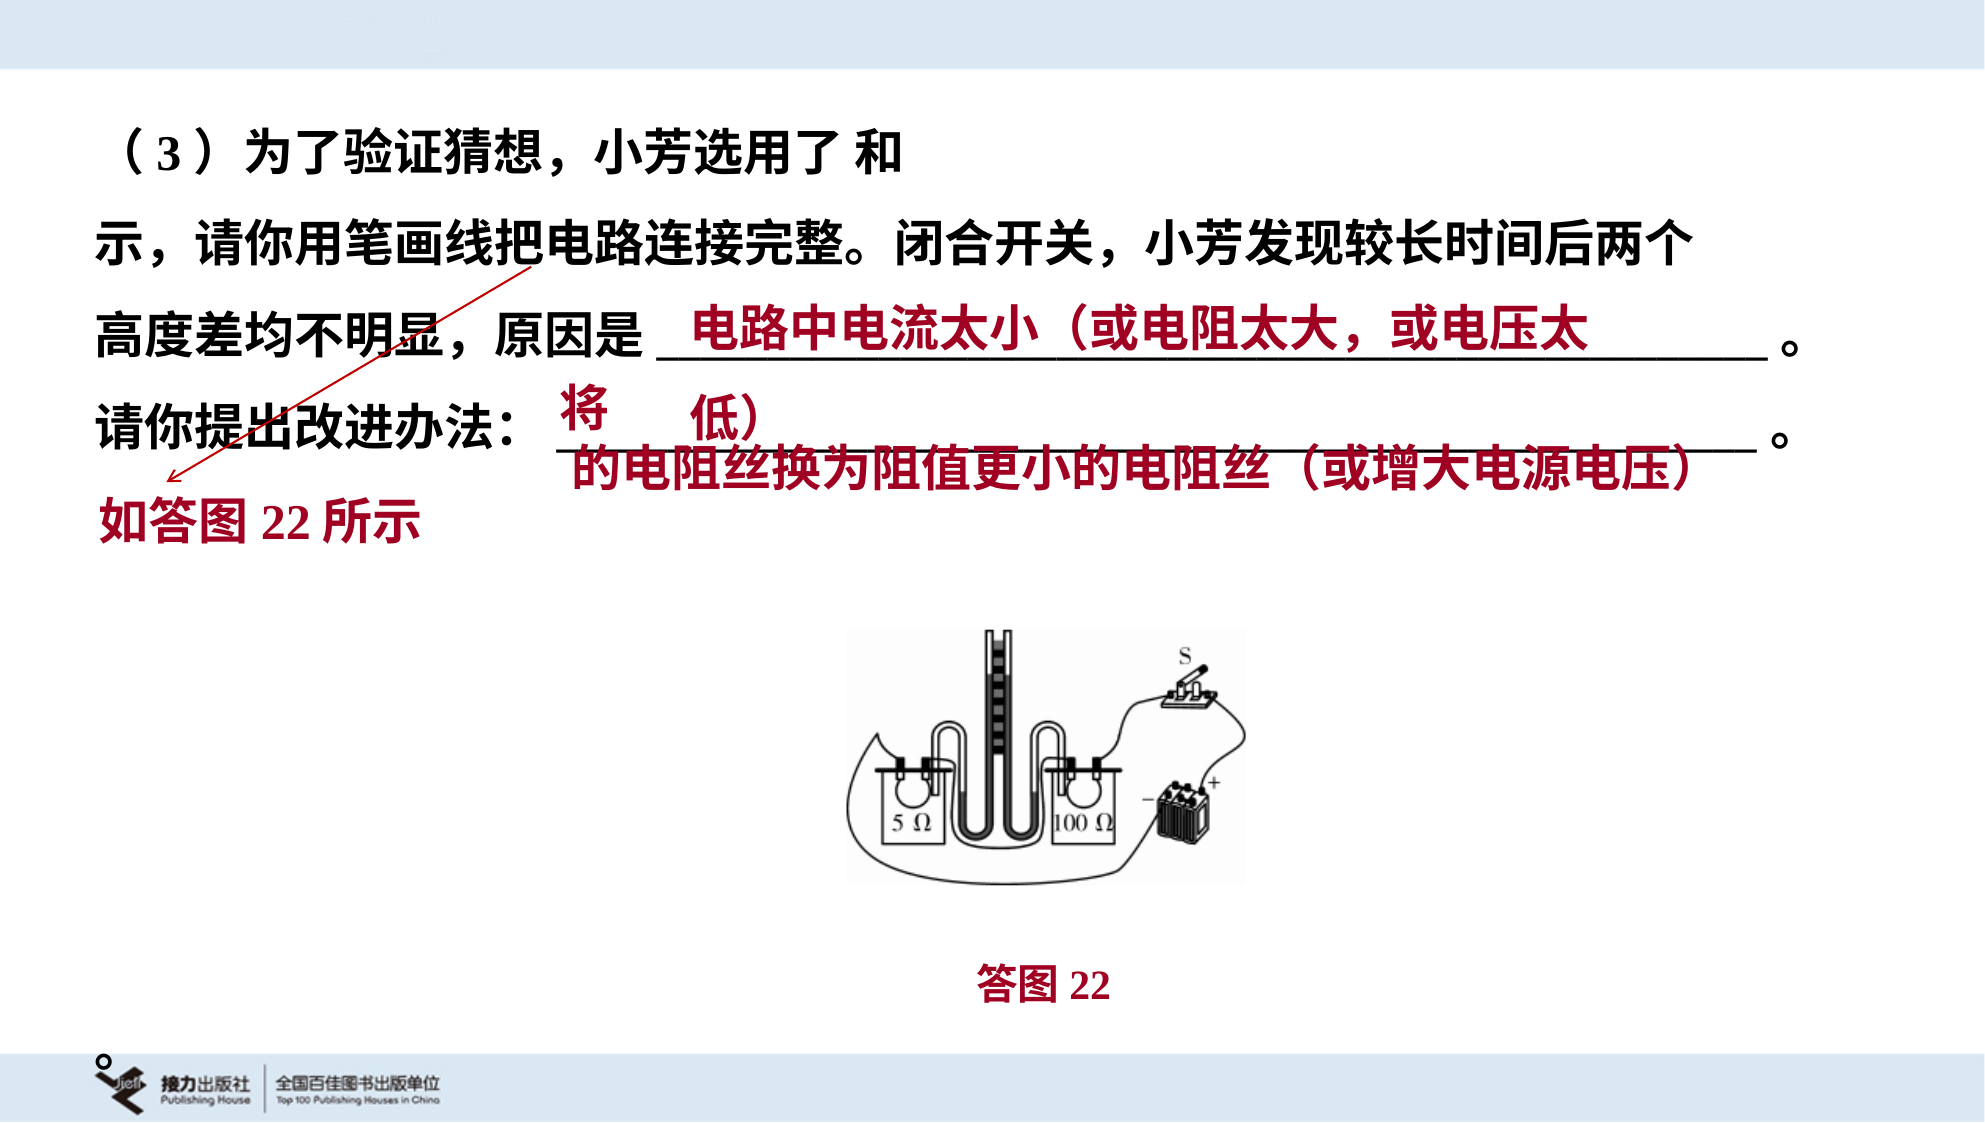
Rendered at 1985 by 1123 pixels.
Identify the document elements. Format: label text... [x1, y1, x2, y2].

text_box 。 [94, 986, 1892, 1077]
text_box 电路中电流太小（或电阻太大，或电压太低） [689, 266, 1654, 369]
text_box 答图22 [962, 920, 1125, 986]
text_box 如答图22所示 [84, 482, 449, 557]
picture [0, 0, 1985, 1122]
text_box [166, 266, 532, 483]
